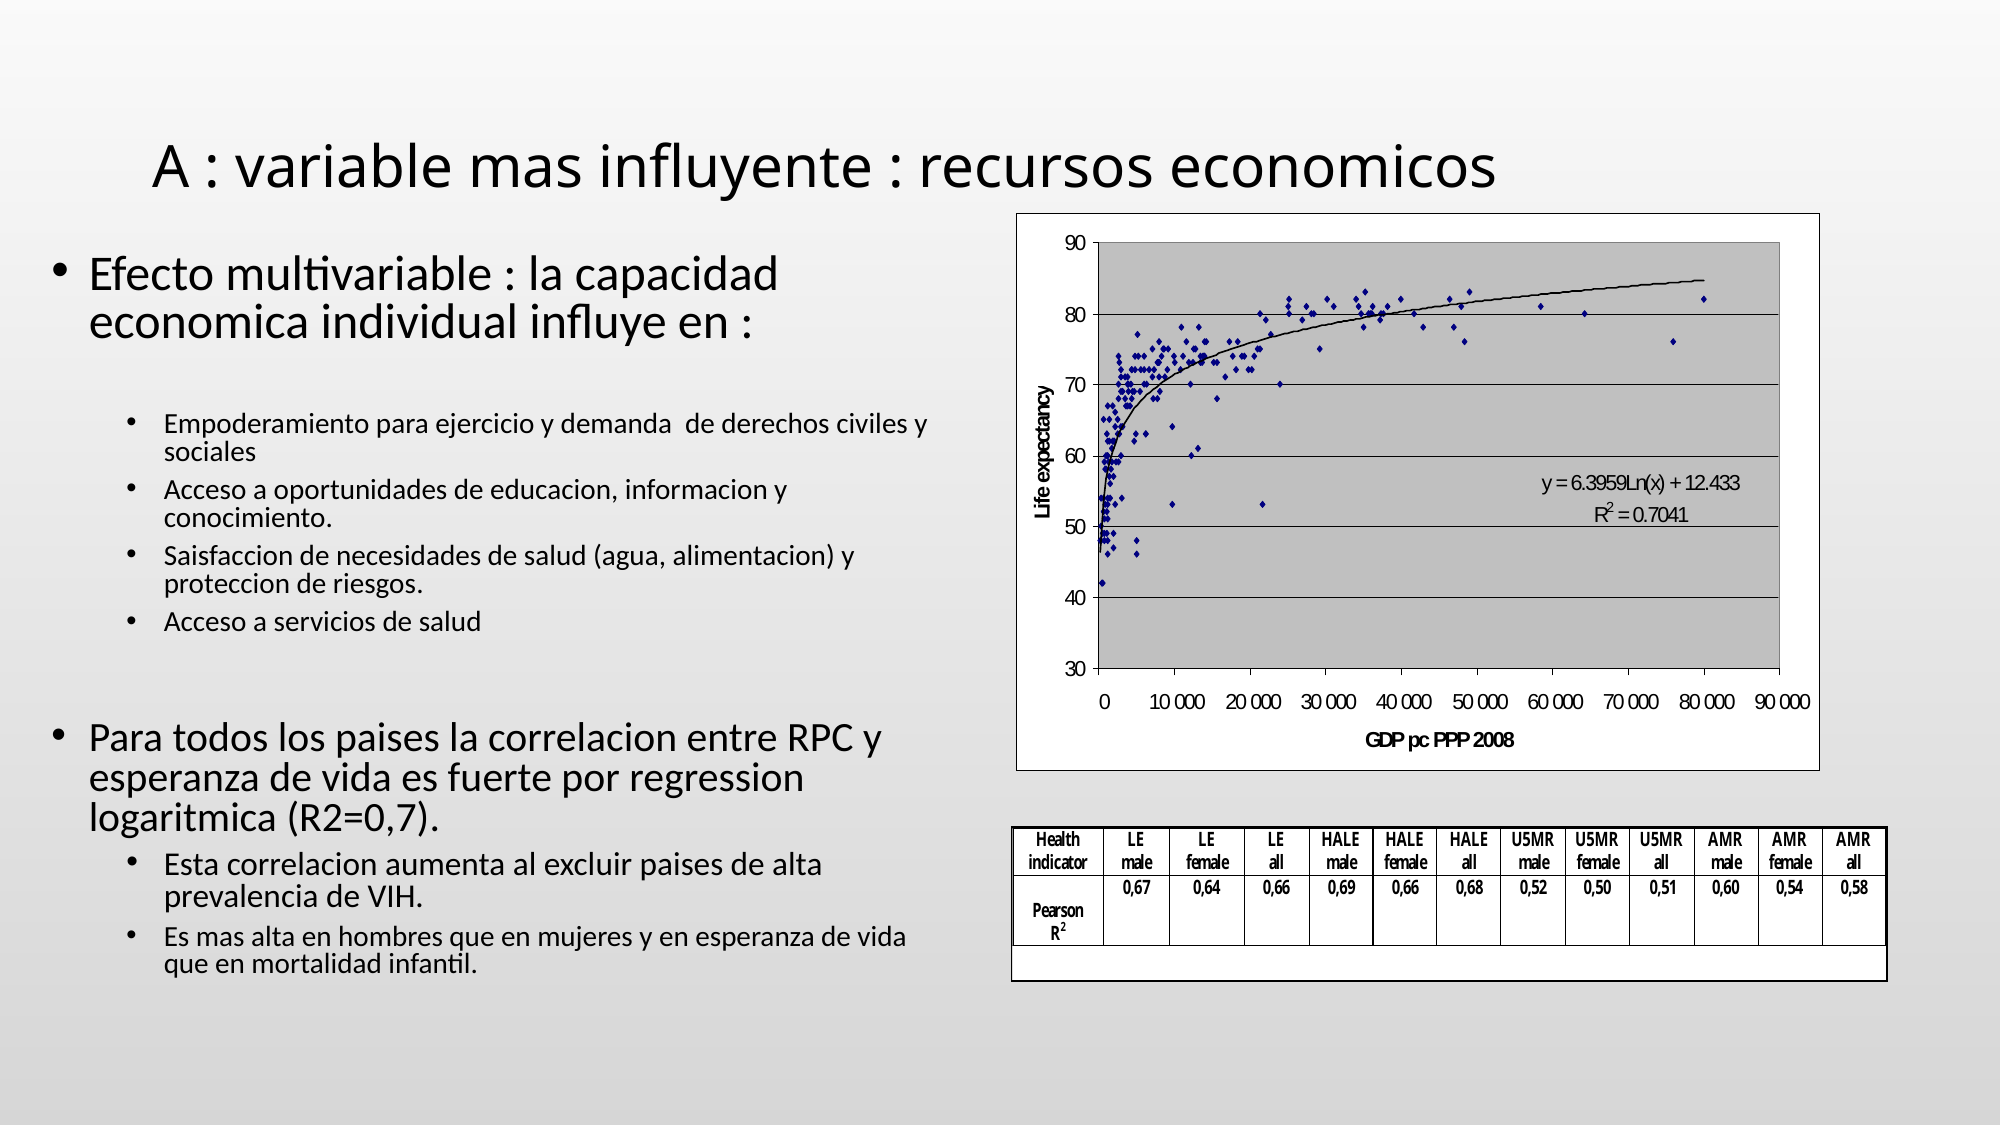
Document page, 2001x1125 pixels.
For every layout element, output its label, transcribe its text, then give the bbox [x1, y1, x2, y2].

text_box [1012, 827, 1887, 981]
list Efecto multivariable : la capacidad economica individual influye en : Empoderamiento para ejercicio y demanda de derechos civiles y sociales Acceso a oportunidades de educacion, informacion y conocimiento. Saisfaccion de necesidades de salud (agua, alimentacion) y proteccion de riesgos. Acceso a servicios de salud Para todos los paises la correlacion entre RPC y esperanza de vida es fuerte por regression logaritmica (R2=0,7). Esta correlacion aumenta al excluir paises de alta prevalencia de VIH. Es mas alta en hombres que en mujeres y en esperanza de vida que en mortalidad infantil. [36, 244, 950, 1012]
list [1012, 208, 1824, 776]
title A : variable mas influyente : recursos economicos [137, 59, 1863, 278]
